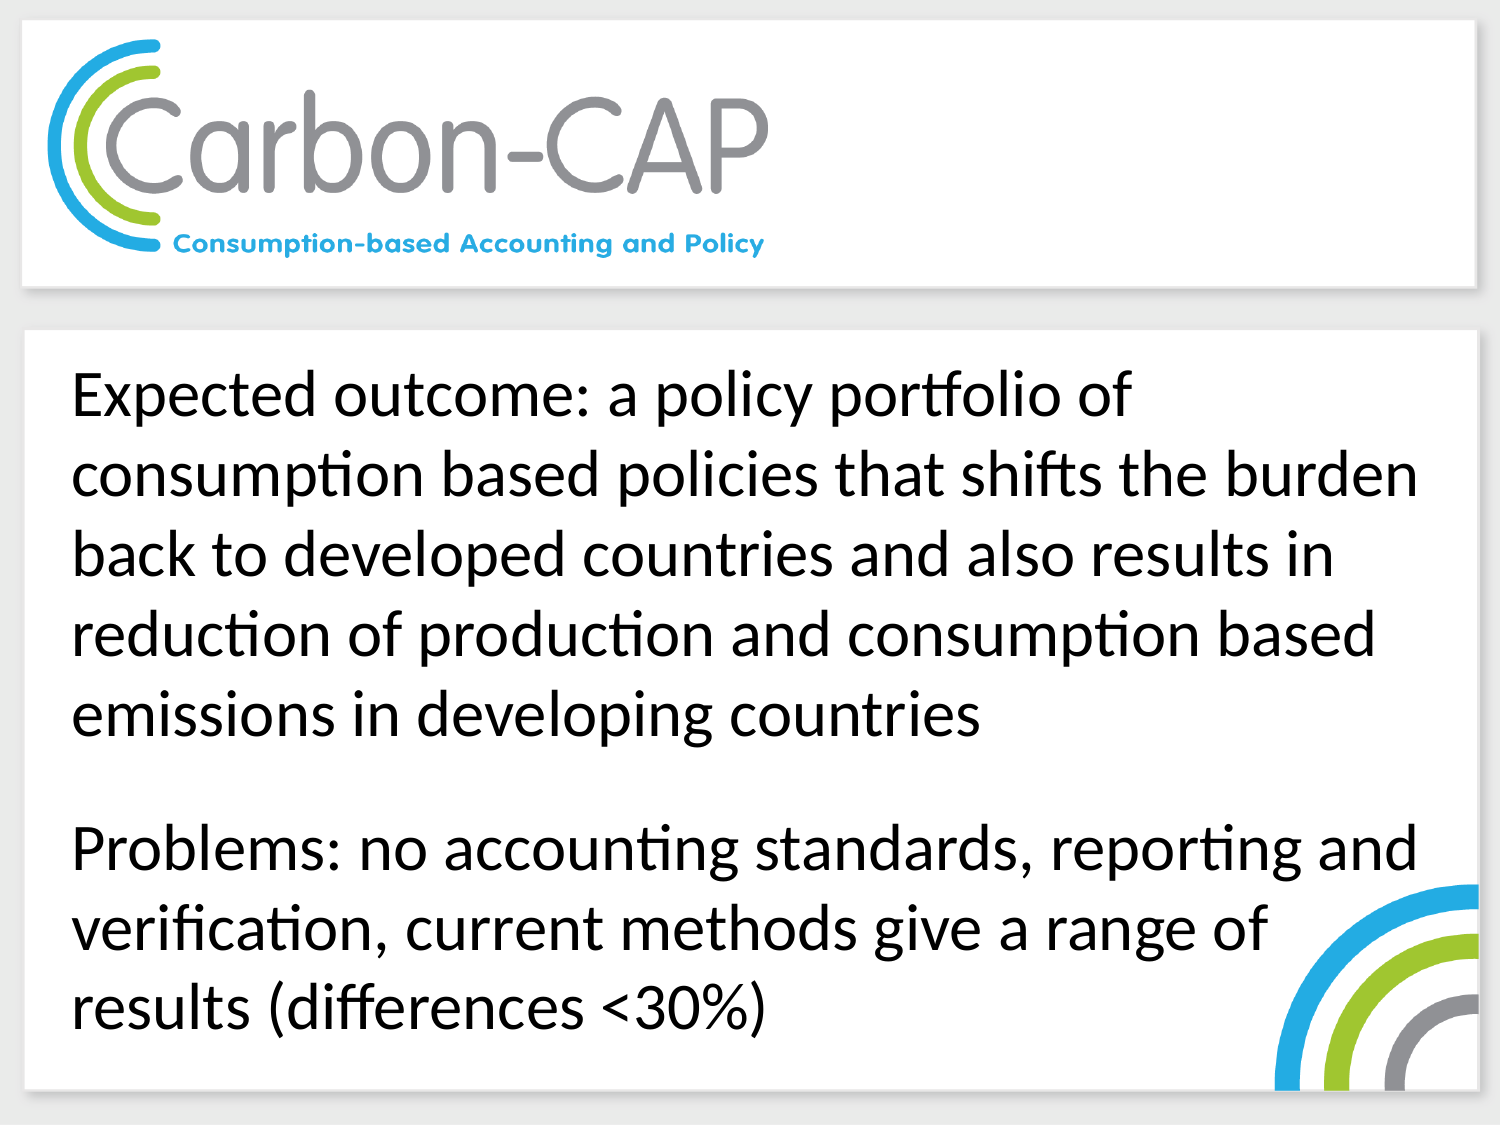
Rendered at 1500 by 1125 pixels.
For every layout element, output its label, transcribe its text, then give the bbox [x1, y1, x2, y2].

picture [0, 0, 1500, 1125]
list Expected outcome: a policy portfolio of consumption based policies that shifts the burden back to developed countries and also results in reduction of production and consumption based emissions in developing countries Problems: no accounting standards, reporting and verification, current methods give a range of results (differences <30%) [56, 341, 1442, 1062]
